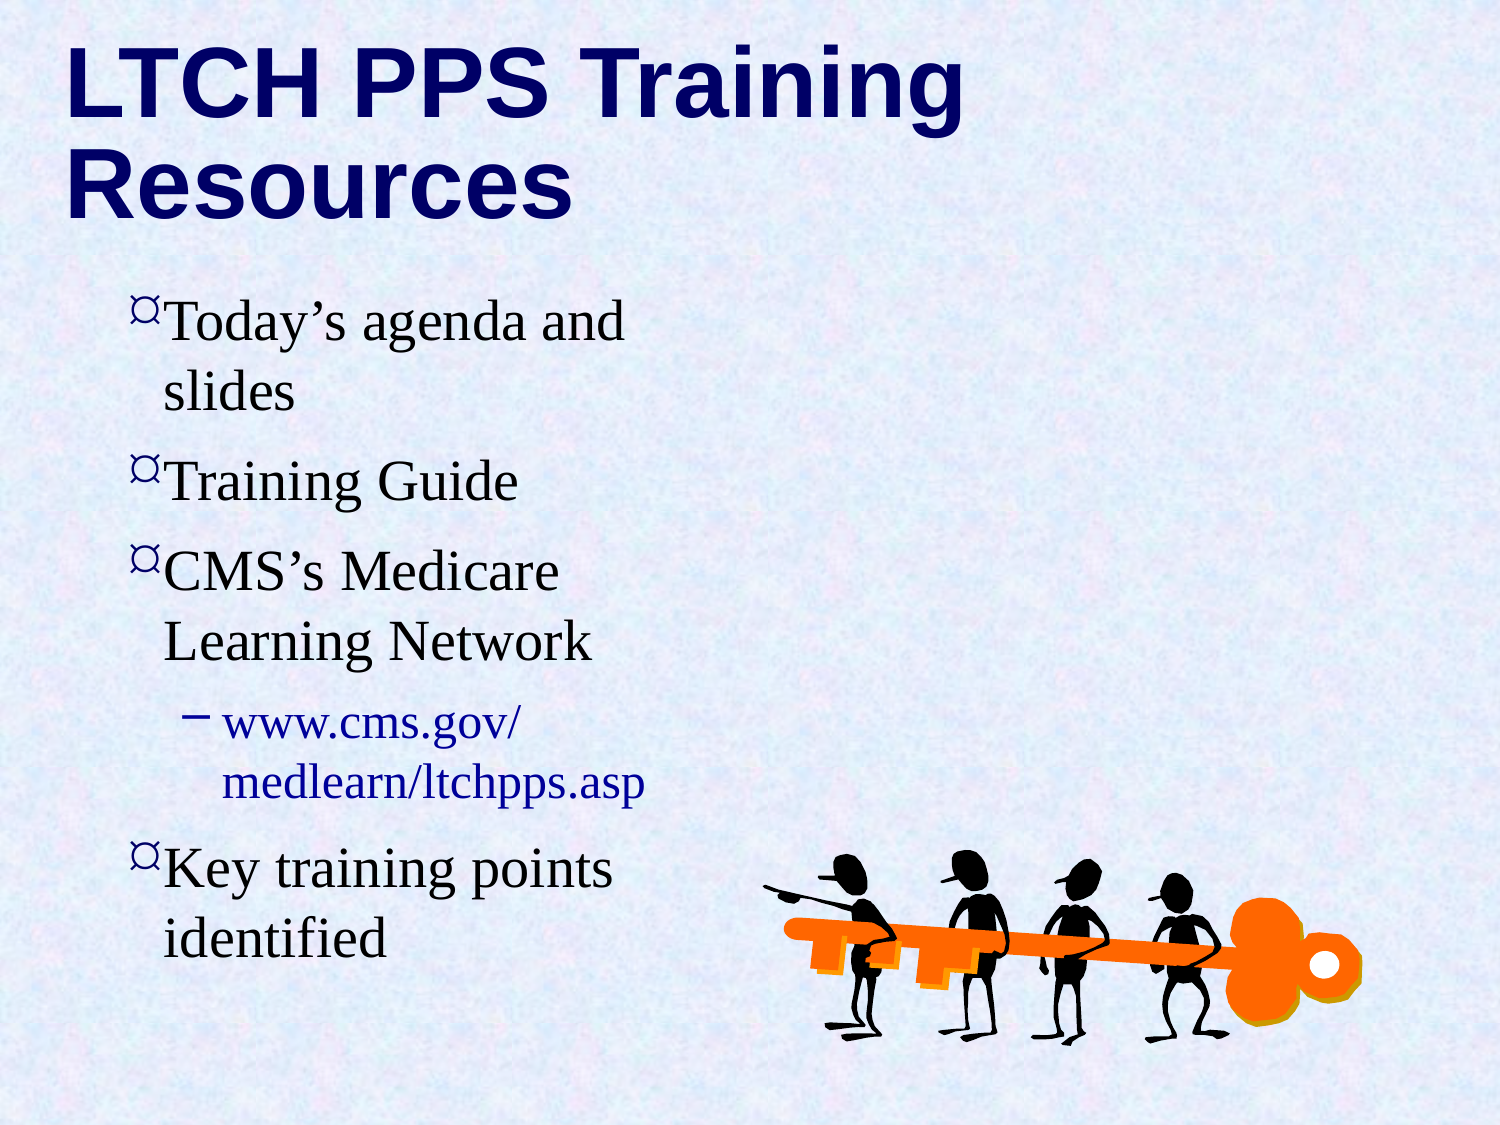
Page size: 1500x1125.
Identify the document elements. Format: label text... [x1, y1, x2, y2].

list Today’s agenda and slides Training Guide CMS’s Medicare Learning Network www.cms.gov/medlearn/ltchpps.asp Key training points identified [112, 275, 732, 1050]
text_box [761, 849, 1363, 1047]
title LTCH PPS Training Resources [50, 37, 1450, 238]
